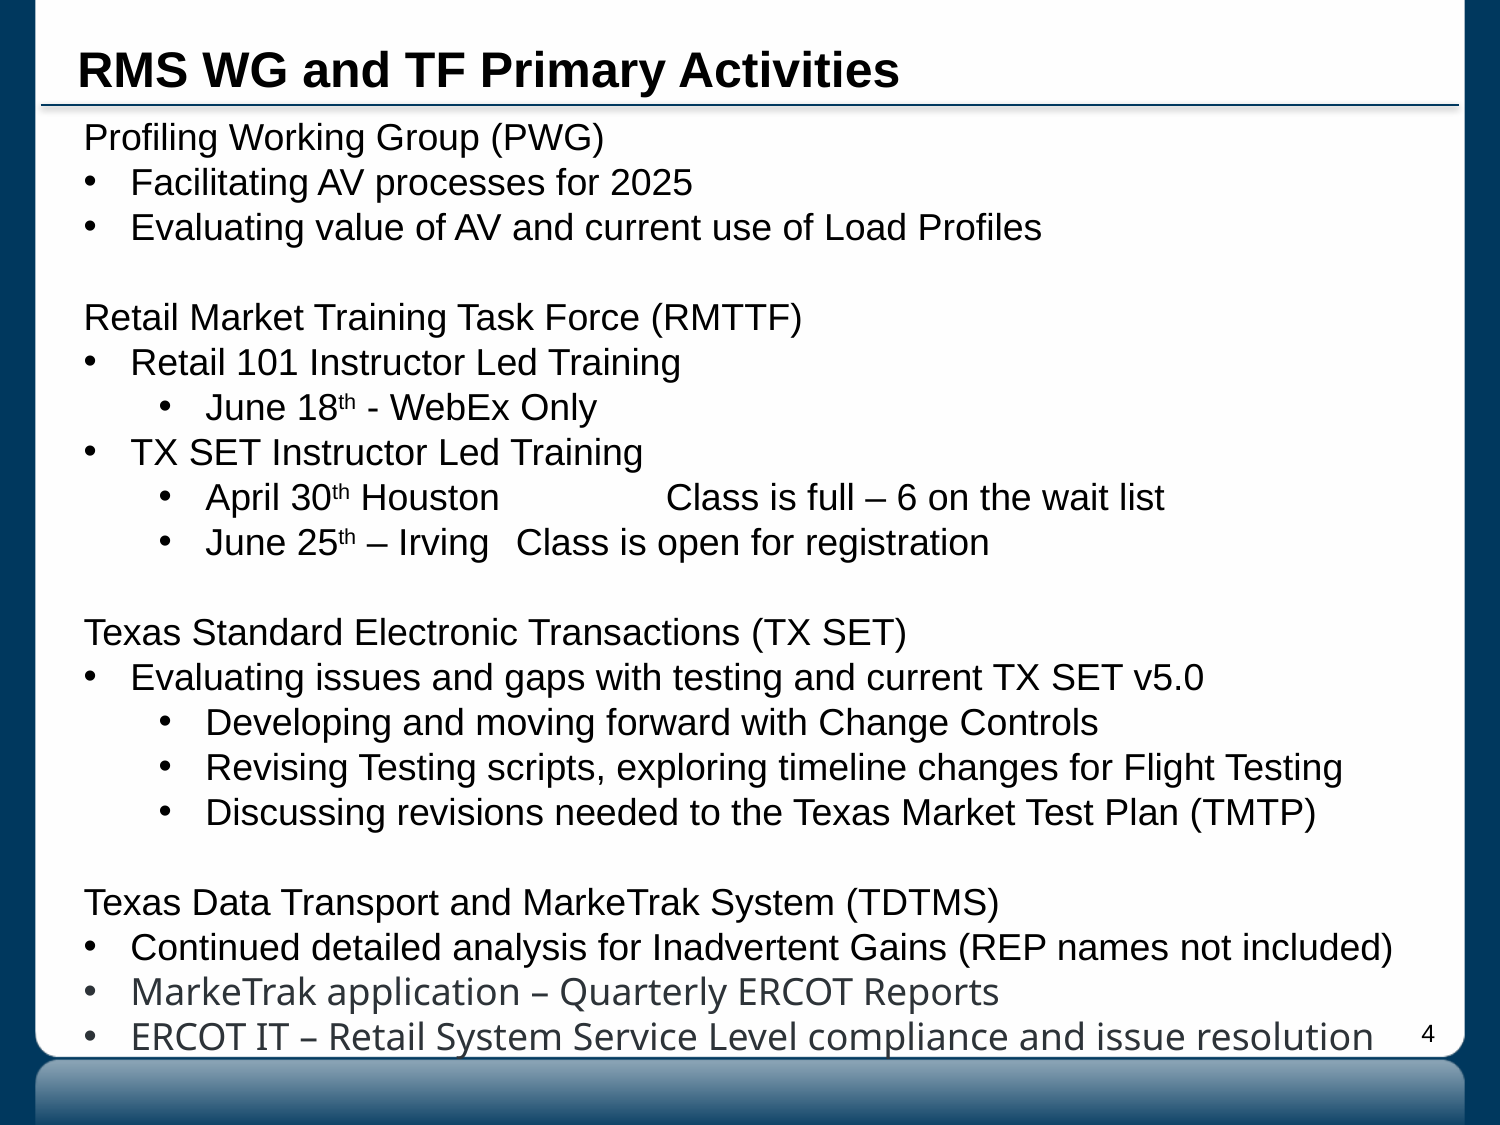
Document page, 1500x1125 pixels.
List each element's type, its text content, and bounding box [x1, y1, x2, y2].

title RMS WG and TF Primary Activities [62, 29, 1450, 106]
picture [35, 0, 1465, 1125]
text_box Profiling Working Group (PWG) Facilitating AV processes for 2025 Evaluating value of AV and current use of Load Profiles Retail Market Training Task Force (RMTTF) Retail 101 Instructor Led Training June 18th - WebEx Only TX SET Instructor Led Training April 30th Houston Class is full – 6 on the wait list June 25th – Irving Class is open for registration Texas Standard Electronic Transactions (TX SET) Evaluating issues and gaps with testing and current TX SET v5.0 Developing and moving forward with Change Controls Revising Testing scripts, exploring timeline changes for Flight Testing Discussing revisions needed to the Texas Market Test Plan (TMTP) Texas Data Transport and MarkeTrak System (TDTMS) Continued detailed analysis for Inadvertent Gains (REP names not included) MarkeTrak application – Quarterly ERCOT Reports ERCOT IT – Retail System Service Level compliance and issue resolution [68, 105, 1457, 1066]
